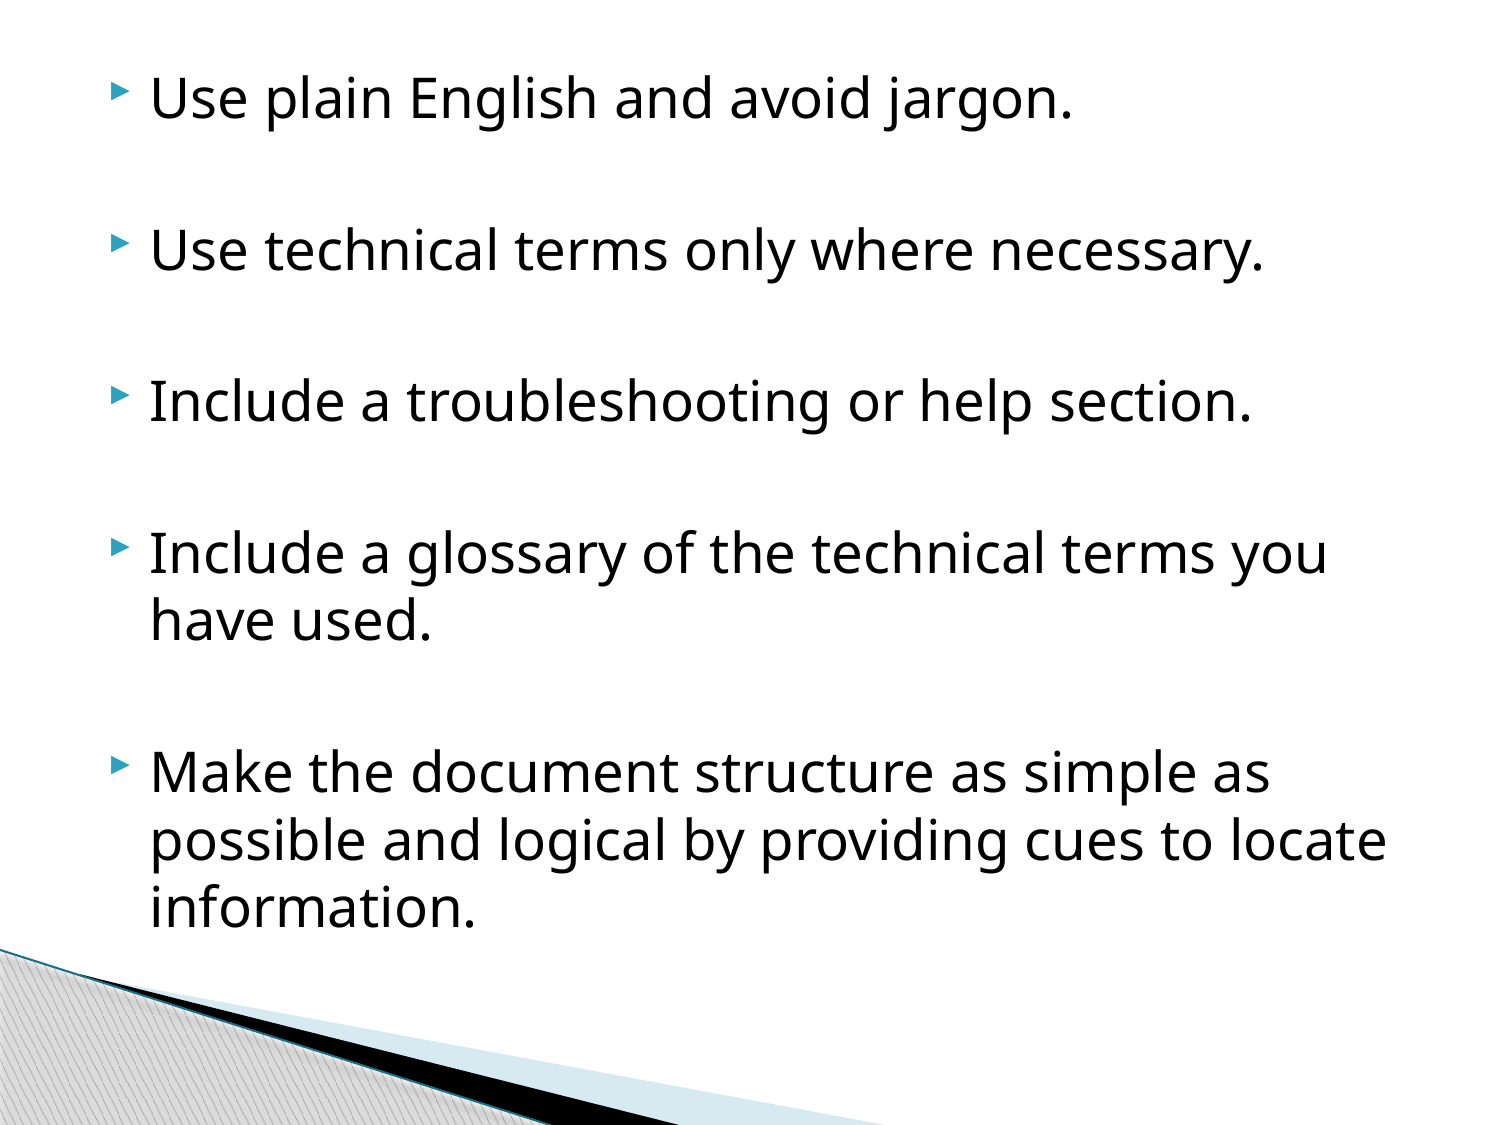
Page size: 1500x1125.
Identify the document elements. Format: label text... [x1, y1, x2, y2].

list Use plain English and avoid jargon. Use technical terms only where necessary. Include a troubleshooting or help section. Include a glossary of the technical terms you have used. Make the document structure as simple as possible and logical by providing cues to locate information. [74, 54, 1426, 986]
